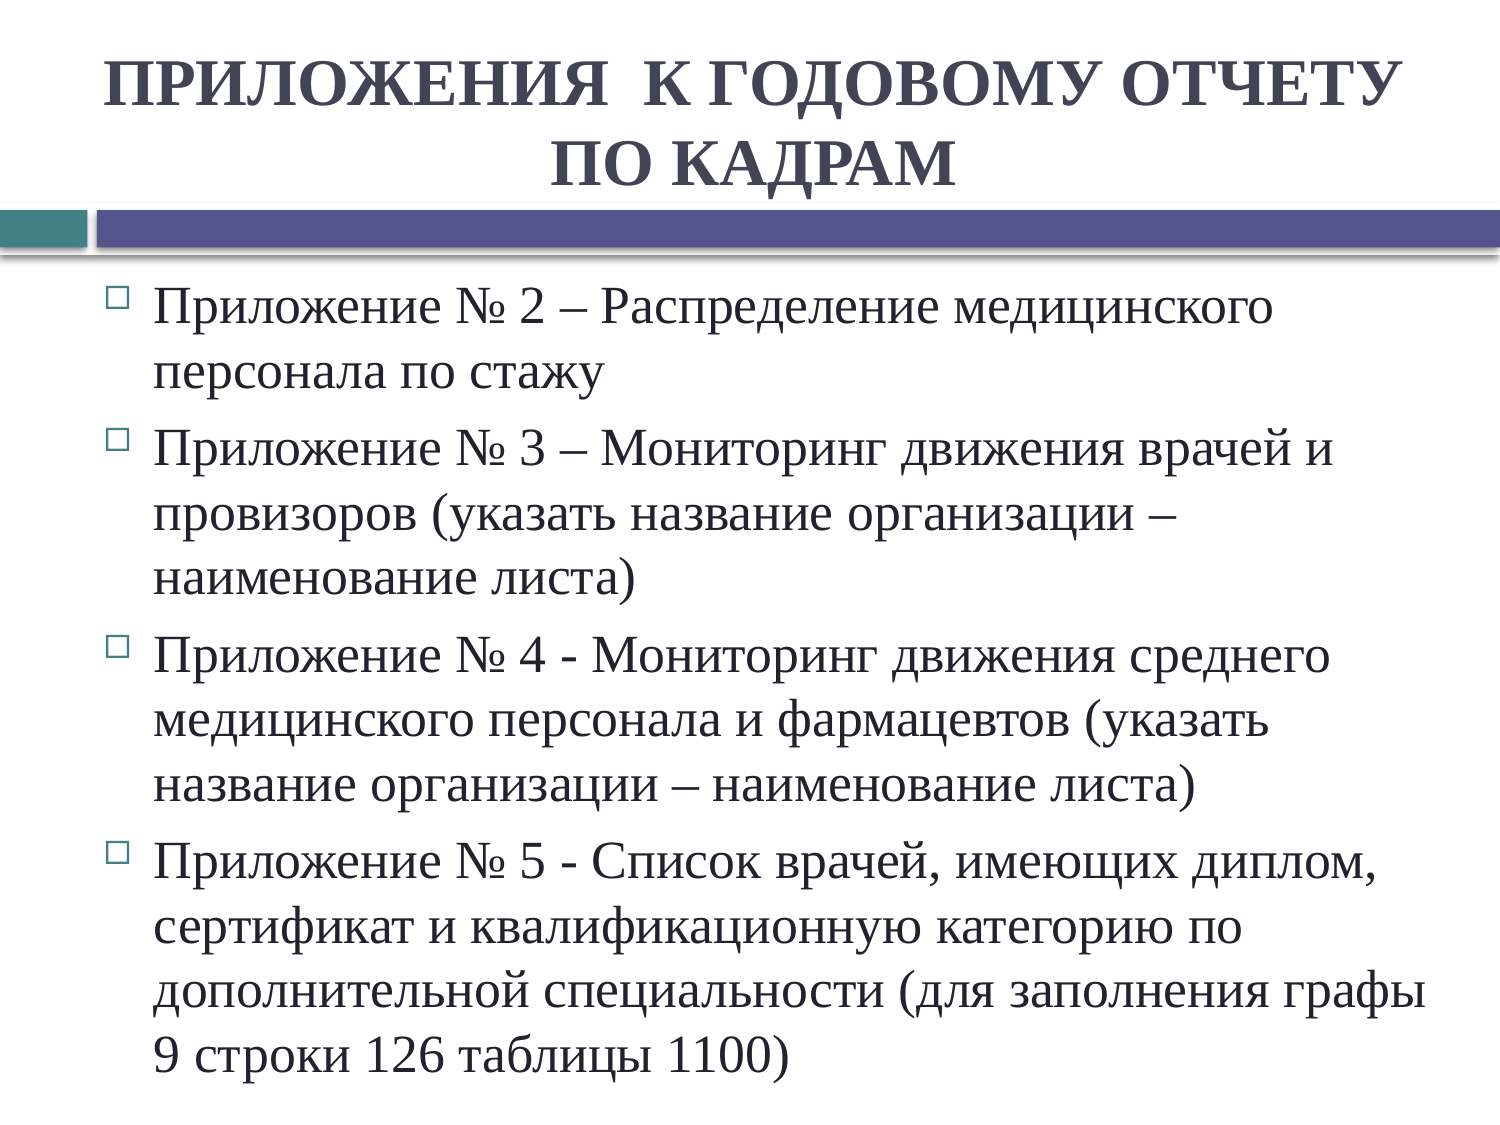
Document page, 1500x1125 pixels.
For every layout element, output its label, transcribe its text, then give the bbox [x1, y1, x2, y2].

list Приложение № 2 – Распределение медицинского персонала по стажу Приложение № 3 – Мониторинг движения врачей и провизоров (указать название организации – наименование листа) Приложение № 4 - Мониторинг движения среднего медицинского персонала и фармацевтов (указать название организации – наименование листа) Приложение № 5 - Список врачей, имеющих диплом, сертификат и квалификационную категорию по дополнительной специальности (для заполнения графы 9 строки 126 таблицы 1100) [88, 262, 1483, 1106]
title ПРИЛОЖЕНИЯ К ГОДОВОМУ ОТЧЕТУ ПО КАДРАМ [70, 37, 1438, 200]
